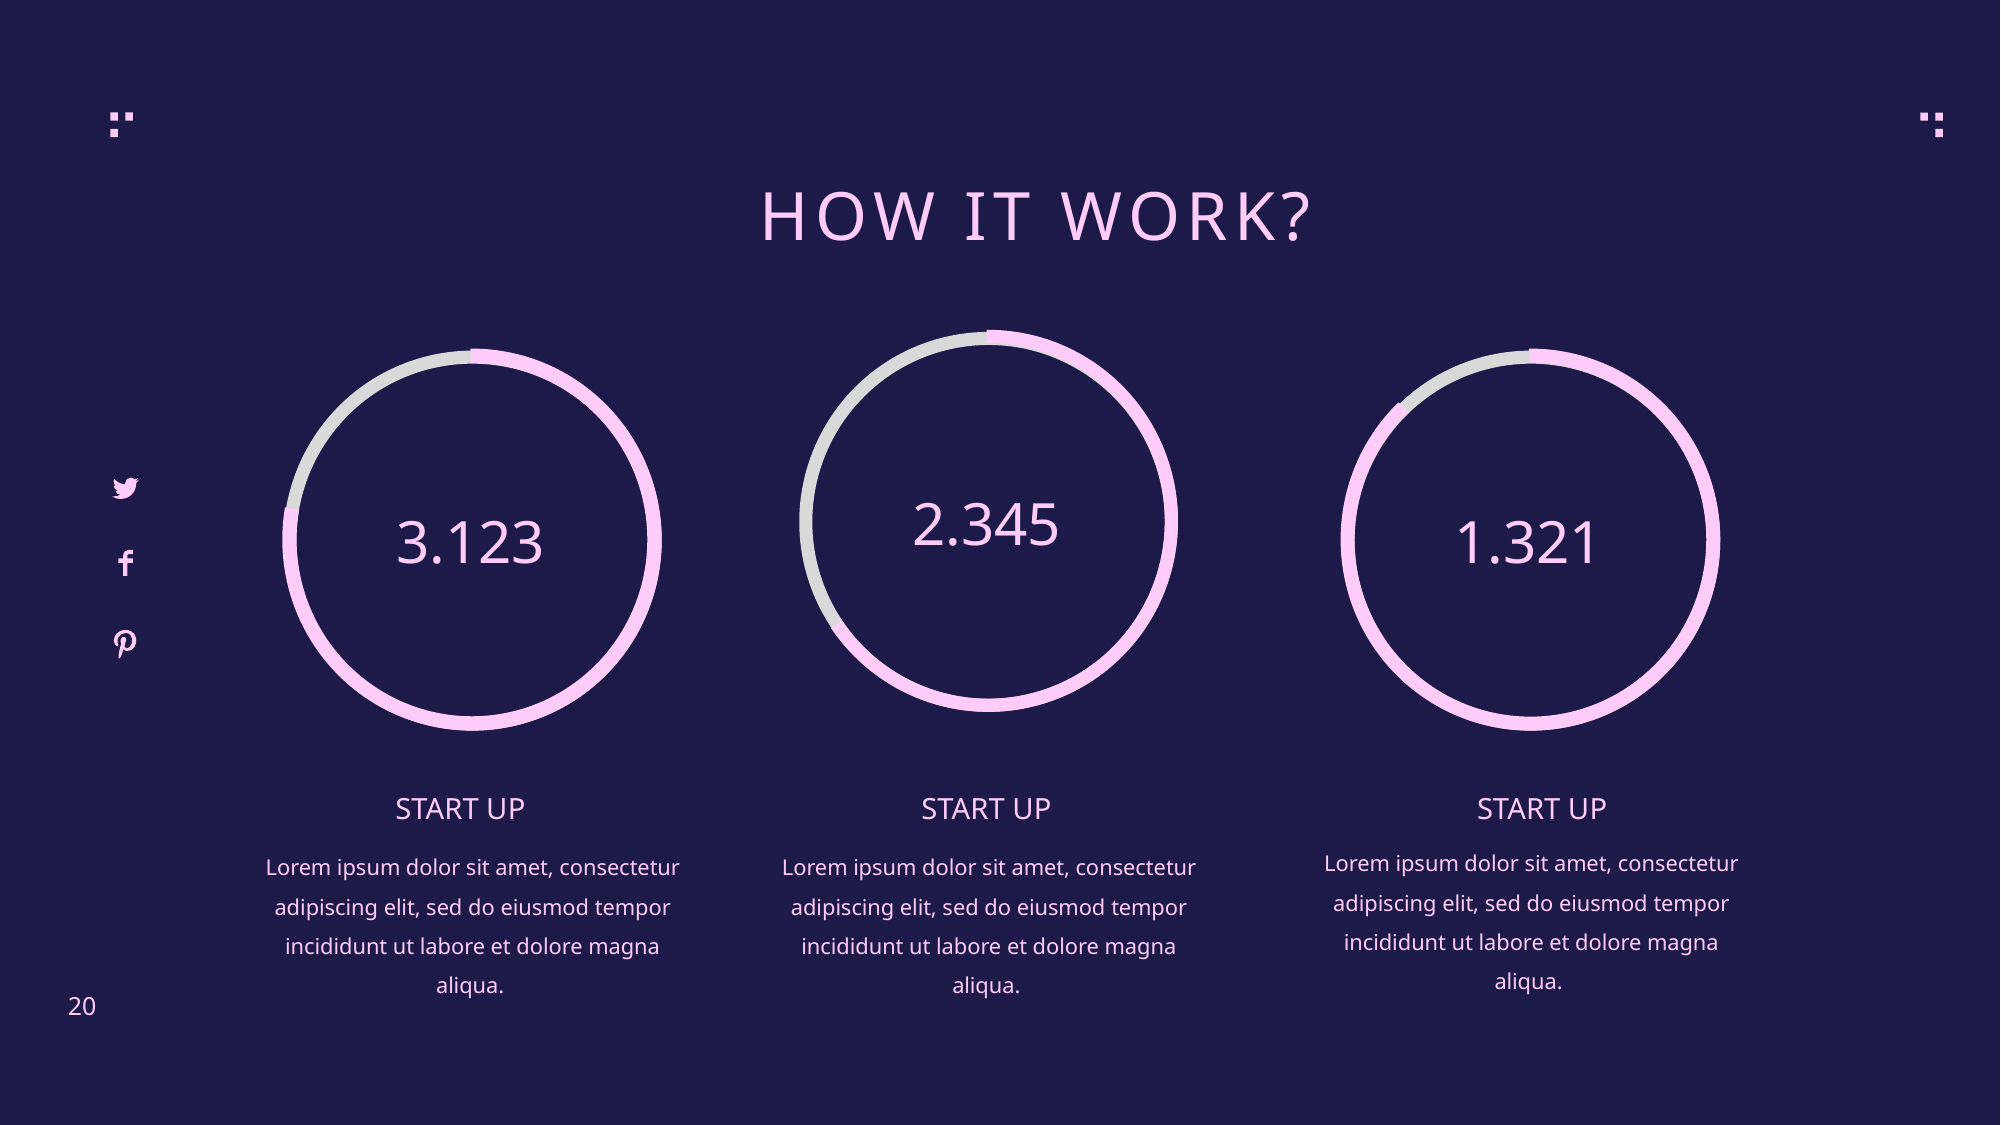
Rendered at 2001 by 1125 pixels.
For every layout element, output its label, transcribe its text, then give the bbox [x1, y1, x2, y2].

text_box START UP [906, 782, 1067, 833]
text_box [1340, 348, 1721, 731]
text_box Lorem ipsum dolor sit amet, consectetur adipiscing elit, sed do eiusmod tempor incididunt ut labore et dolore magna aliqua. [239, 833, 707, 1006]
text_box Lorem ipsum dolor sit amet, consectetur adipiscing elit, sed do eiusmod tempor incididunt ut labore et dolore magna aliqua. [1298, 829, 1765, 1002]
text_box HOW IT WORK? [556, 175, 1516, 268]
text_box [282, 348, 662, 731]
text_box START UP [380, 782, 541, 833]
text_box START UP [1462, 782, 1623, 833]
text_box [798, 329, 1178, 712]
text_box Lorem ipsum dolor sit amet, consectetur adipiscing elit, sed do eiusmod tempor incididunt ut labore et dolore magna aliqua. [756, 833, 1223, 1006]
